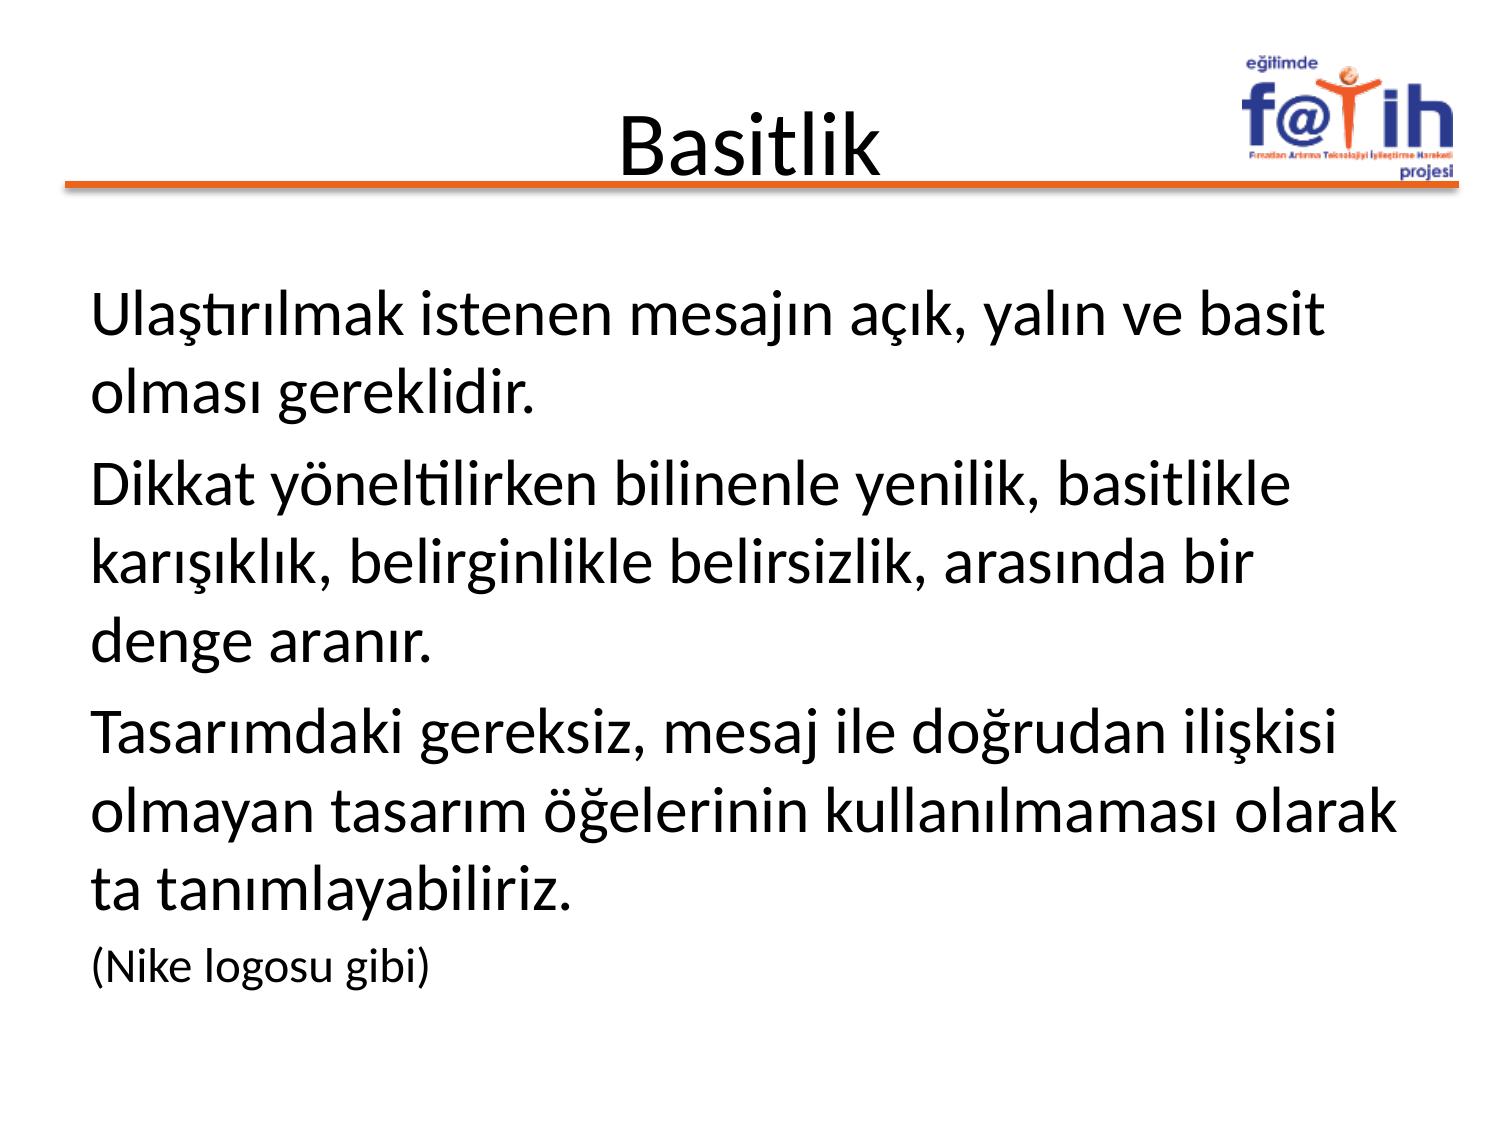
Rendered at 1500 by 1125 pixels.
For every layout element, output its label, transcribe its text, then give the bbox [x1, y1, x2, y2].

picture [1425, 54, 1453, 182]
title Basitlik [75, 45, 1425, 233]
list Ulaştırılmak istenen mesajın açık, yalın ve basit olması gereklidir. Dikkat yöneltilirken bilinenle yenilik, basitlikle karışıklık, belirginlikle belirsizlik, arasında bir denge aranır. Tasarımdaki gereksiz, mesaj ile doğrudan ilişkisi olmayan tasarım öğelerinin kullanılmaması olarak ta tanımlayabiliriz. (Nike logosu gibi) [75, 262, 1425, 1005]
